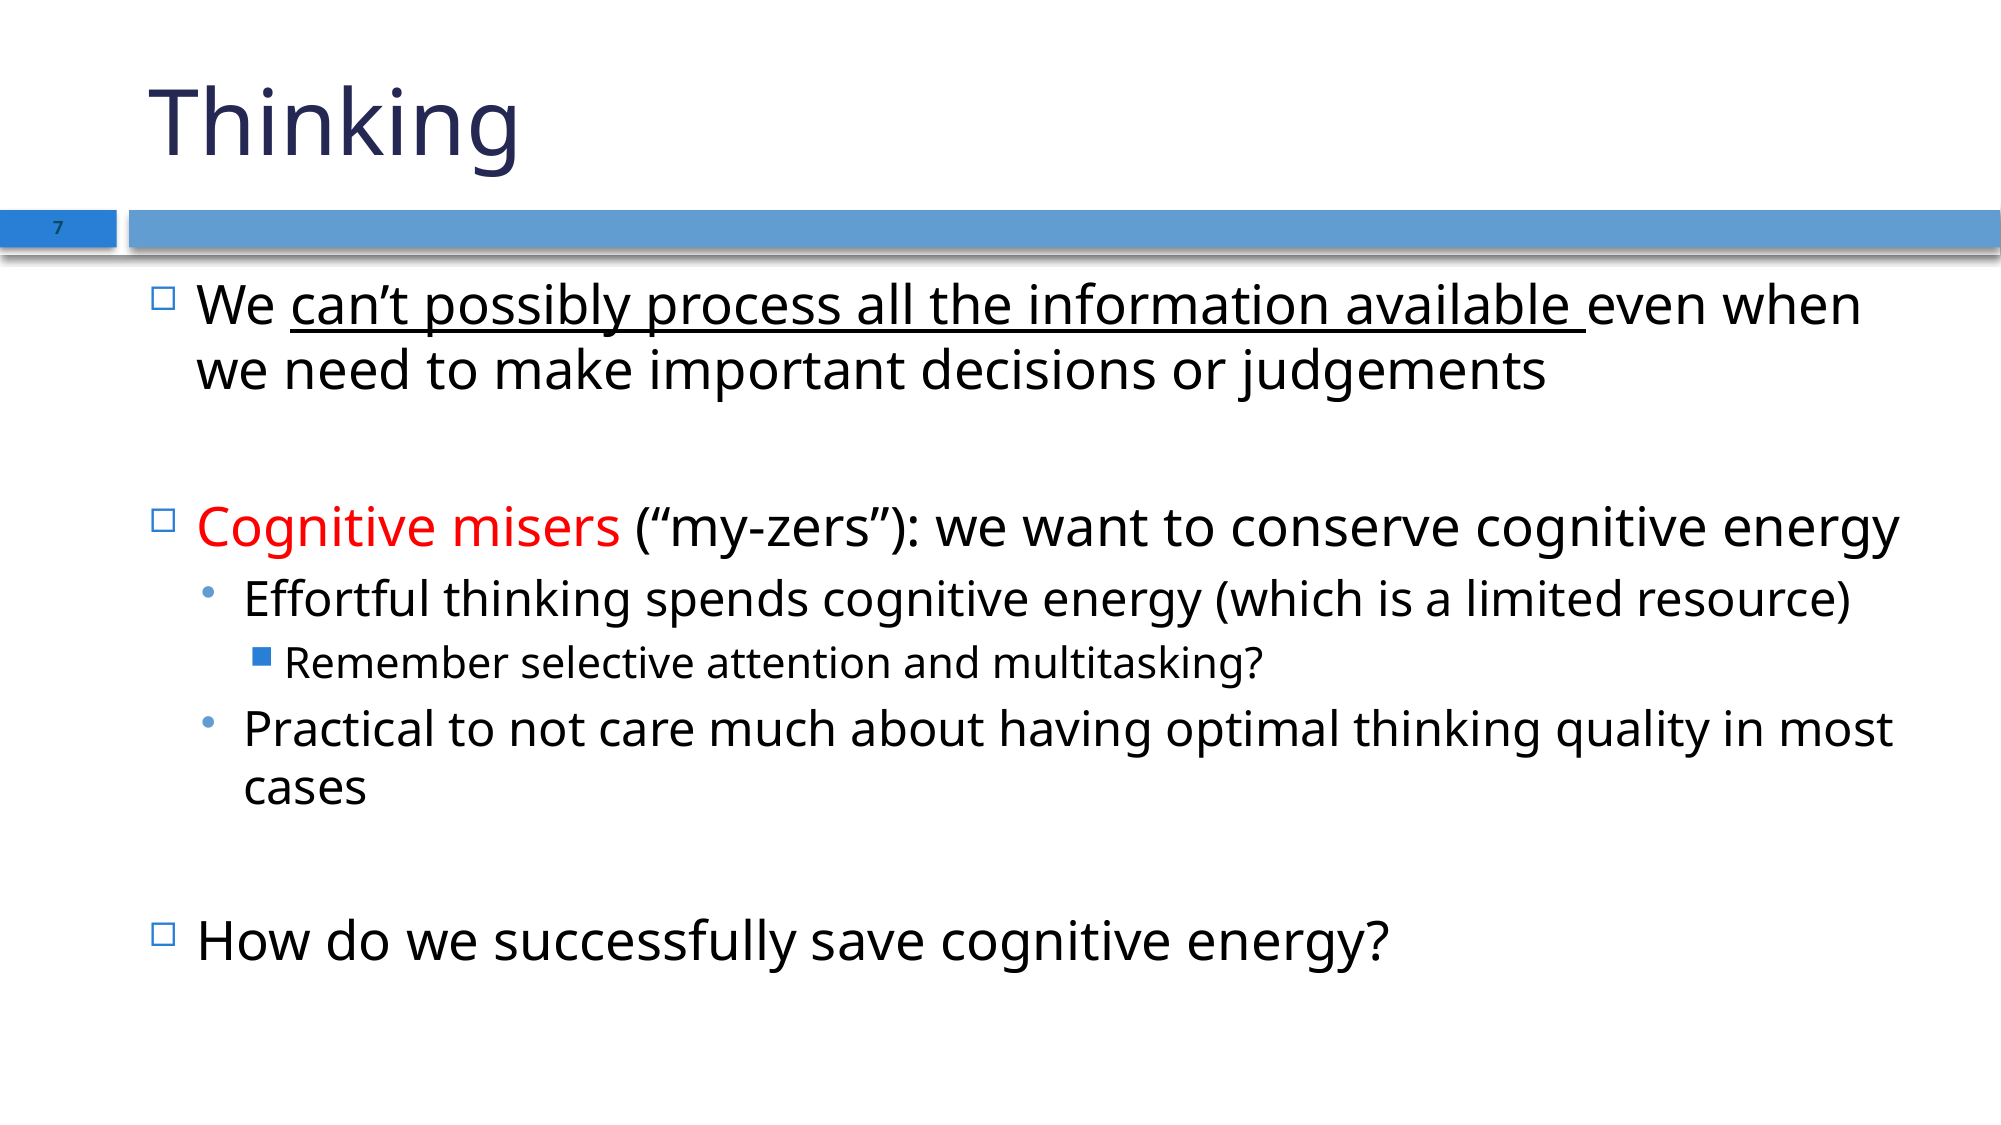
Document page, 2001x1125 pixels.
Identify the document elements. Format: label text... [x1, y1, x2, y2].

title Thinking [133, 37, 1918, 200]
list We can’t possibly process all the information available even when we need to make important decisions or judgements Cognitive misers (“my-zers”): we want to conserve cognitive energy Effortful thinking spends cognitive energy (which is a limited resource) Remember selective attention and multitasking? Practical to not care much about having optimal thinking quality in most cases How do we successfully save cognitive energy? [133, 262, 1918, 1000]
slide_number 7 [0, 208, 117, 249]
